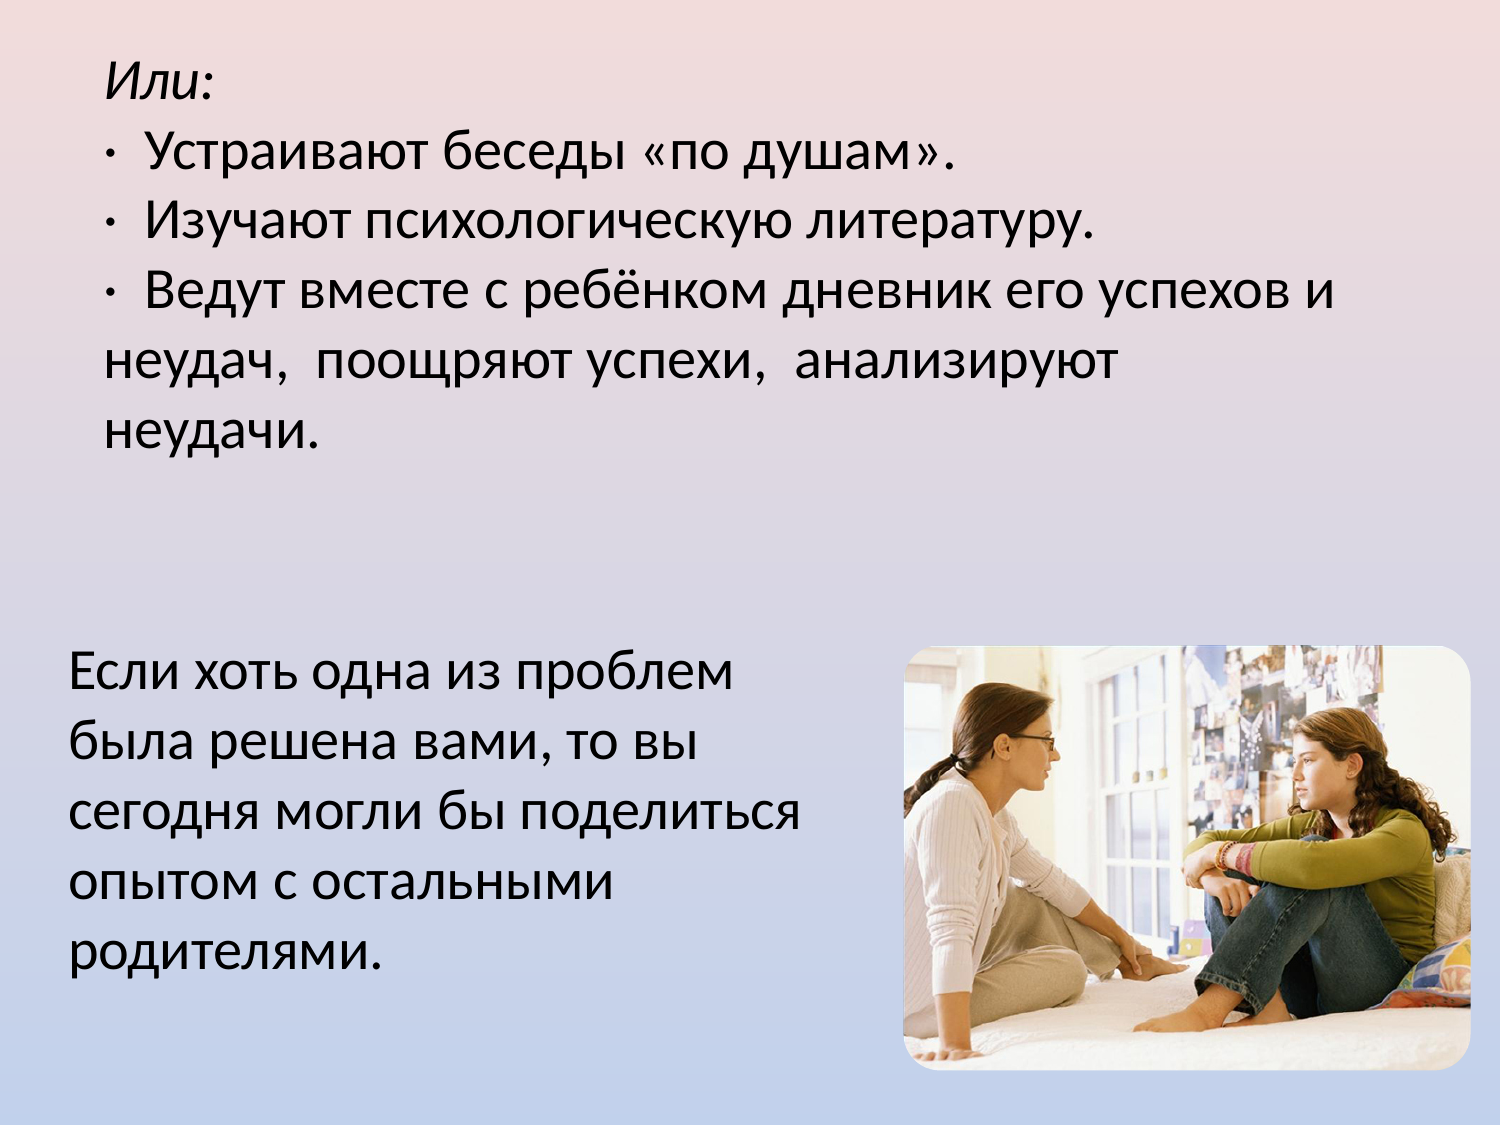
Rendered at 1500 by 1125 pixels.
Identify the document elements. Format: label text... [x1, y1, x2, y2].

text_box Если хоть одна из проблем была решена вами, то вы сегодня могли бы поделиться опытом с остальными родителями. [53, 623, 845, 1034]
text_box Или: · Устраивают беседы «по душам». · Изучают психологическую литературу. · Ведут вместе с ребёнком дневник его успехов и неудач, поощряют успехи, анализируют неудачи. [88, 33, 1365, 469]
picture [903, 644, 1471, 1071]
